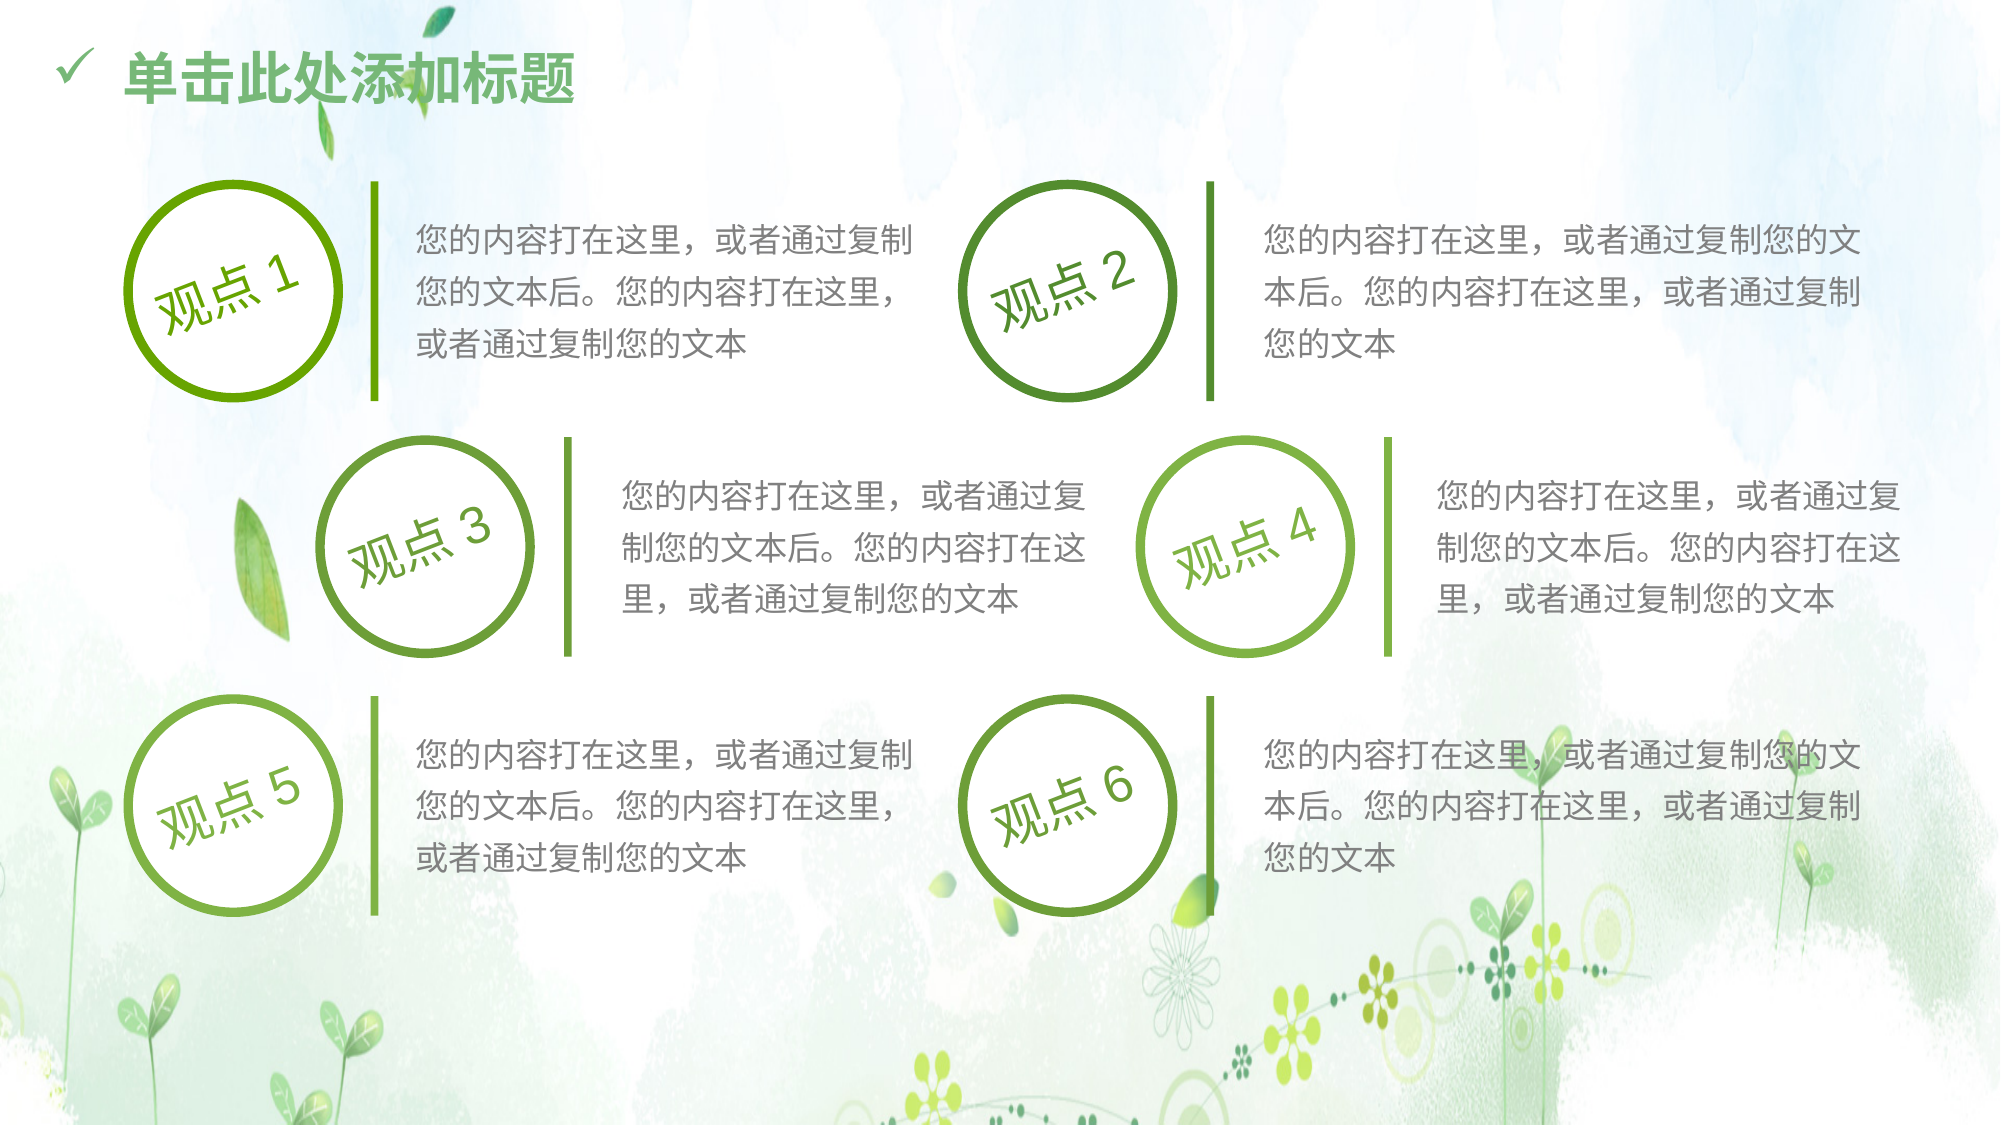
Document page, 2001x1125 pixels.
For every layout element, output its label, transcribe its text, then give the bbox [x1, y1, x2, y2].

text_box [564, 437, 572, 657]
text_box 您的内容打在这里，或者通过复制您的文本后。您的内容打在这里，或者通过复制您的文本 [1248, 199, 1899, 371]
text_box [1136, 440, 1354, 654]
text_box [370, 696, 379, 916]
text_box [954, 184, 1173, 398]
text_box [1384, 437, 1392, 657]
text_box 您的内容打在这里，或者通过复制您的文本后。您的内容打在这里，或者通过复制您的文本 [400, 713, 932, 886]
text_box 您的内容打在这里，或者通过复制您的文本后。您的内容打在这里，或者通过复制您的文本 [1421, 455, 1936, 627]
picture [0, 0, 2001, 1125]
text_box [370, 181, 379, 402]
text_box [121, 698, 339, 913]
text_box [954, 698, 1173, 913]
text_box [311, 440, 530, 654]
text_box 您的内容打在这里，或者通过复制您的文本后。您的内容打在这里，或者通过复制您的文本 [605, 455, 1127, 627]
text_box [1206, 696, 1215, 916]
text_box 您的内容打在这里，或者通过复制您的文本后。您的内容打在这里，或者通过复制您的文本 [1248, 713, 1899, 886]
text_box [1206, 181, 1215, 402]
text_box 您的内容打在这里，或者通过复制您的文本后。您的内容打在这里，或者通过复制您的文本 [400, 199, 954, 371]
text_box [118, 184, 339, 398]
title 单击此处添加标题 [36, 43, 1762, 120]
